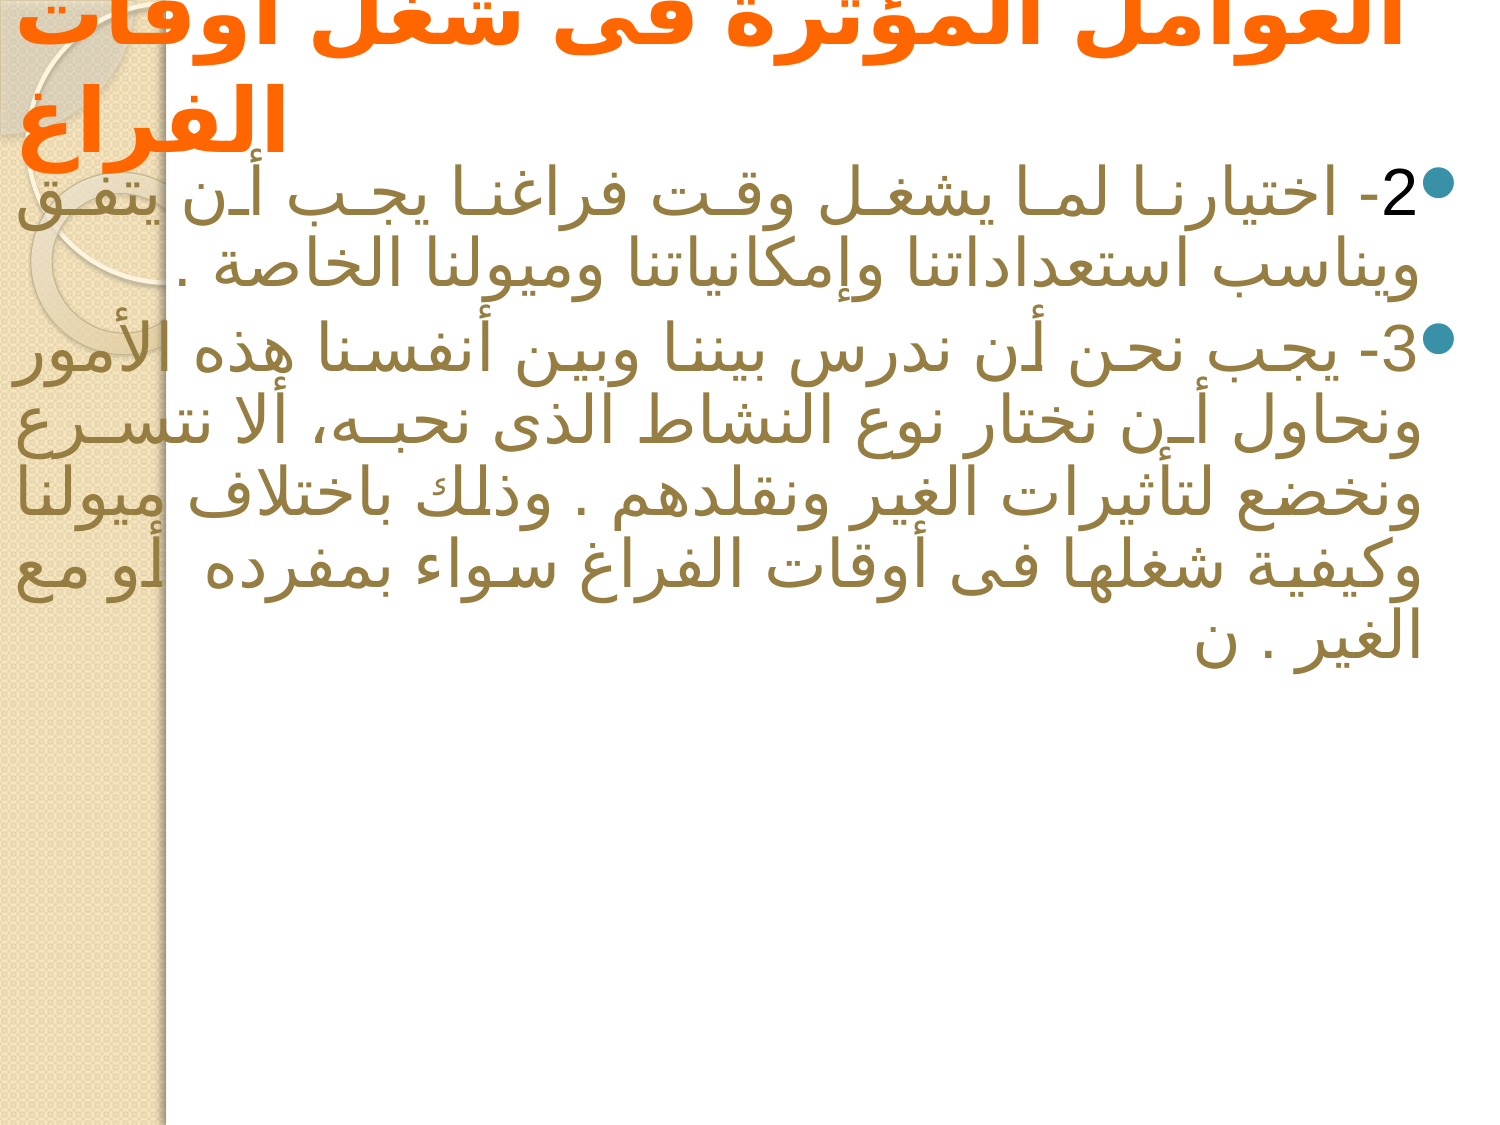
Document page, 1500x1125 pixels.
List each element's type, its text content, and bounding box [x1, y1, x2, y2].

title العوامل المؤثرة فى شغل أوقات الفراغ [0, 0, 1500, 125]
list 2- اختيارنا لما يشغل وقت فراغنا يجب أن يتفق ويناسب استعداداتنا وإمكانياتنا وميولنا الخاصة . 3- يجب نحن أن ندرس بيننا وبين أنفسنا هذه الأمور ونحاول أن نختار نوع النشاط الذى نحبه، ألا نتسرع ونخضع لتأثيرات الغير ونقلدهم . وذلك باختلاف ميولنا وكيفية شغلها فى أوقات الفراغ سواء بمفرده أو مع الغير . ن [0, 149, 1500, 1125]
